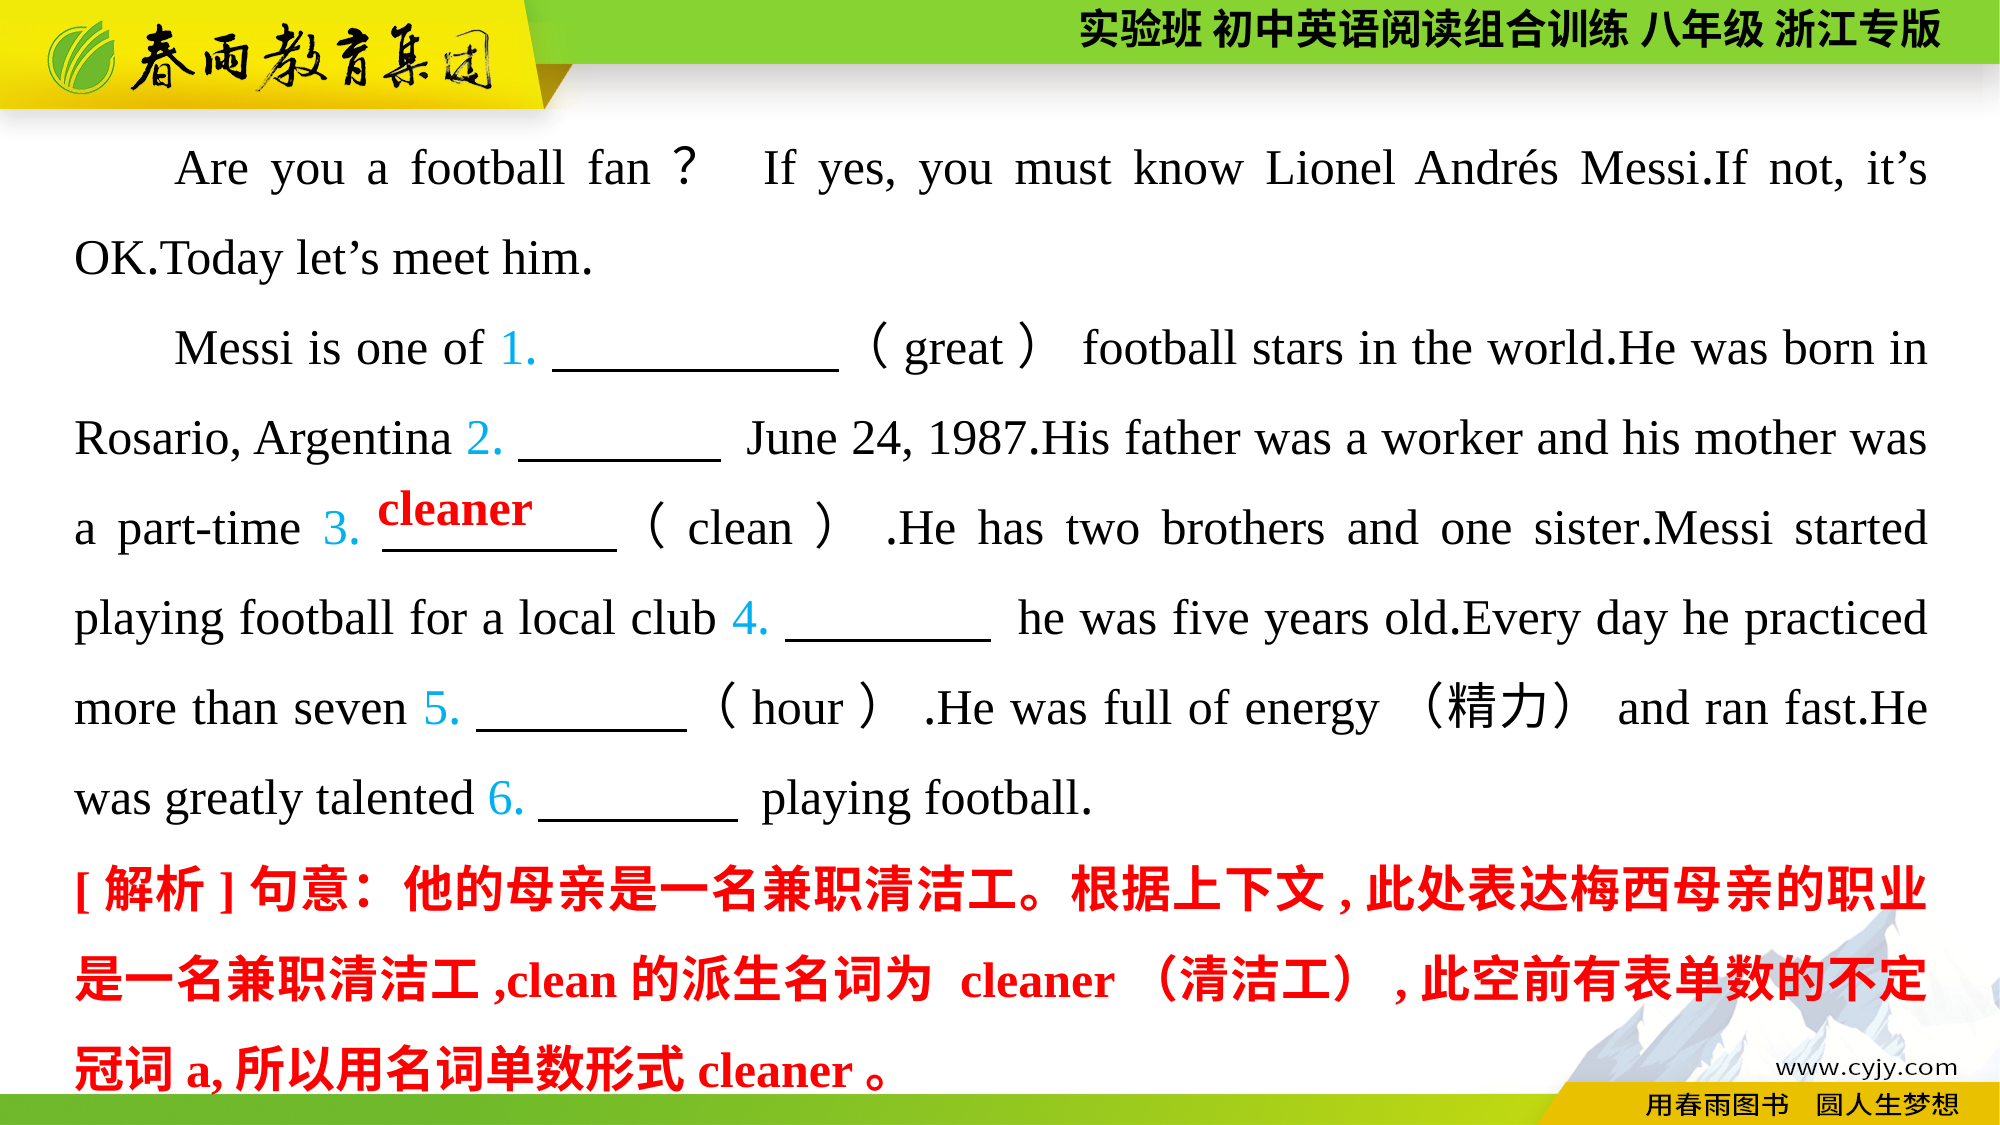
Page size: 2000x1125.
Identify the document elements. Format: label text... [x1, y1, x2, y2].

picture [0, 0, 2000, 1125]
list Are you a football fan？ If yes, you must know Lionel Andrés Messi.If not, it’s OK.Today let’s meet him. Messi is one of 1. （great）football stars in the world.He was born in Rosario, Argentina 2. June 24, 1987.His father was a worker and his mother was a part-time 3. （clean）.He has two brothers and one sister.Messi started playing football for a local club 4. he was five years old.Every day he practiced more than seven 5. （hour）.He was full of energy（精力）and ran fast.He was greatly talented 6. playing football. [59, 97, 1944, 840]
text_box cleaner [362, 468, 549, 543]
text_box [解析]句意：他的母亲是一名兼职清洁工。根据上下文,此处表达梅西母亲的职业是一名兼职清洁工,clean的派生名词为 cleaner（清洁工）,此空前有表单数的不定冠词a,所以用名词单数形式cleaner。 [59, 840, 1944, 1105]
